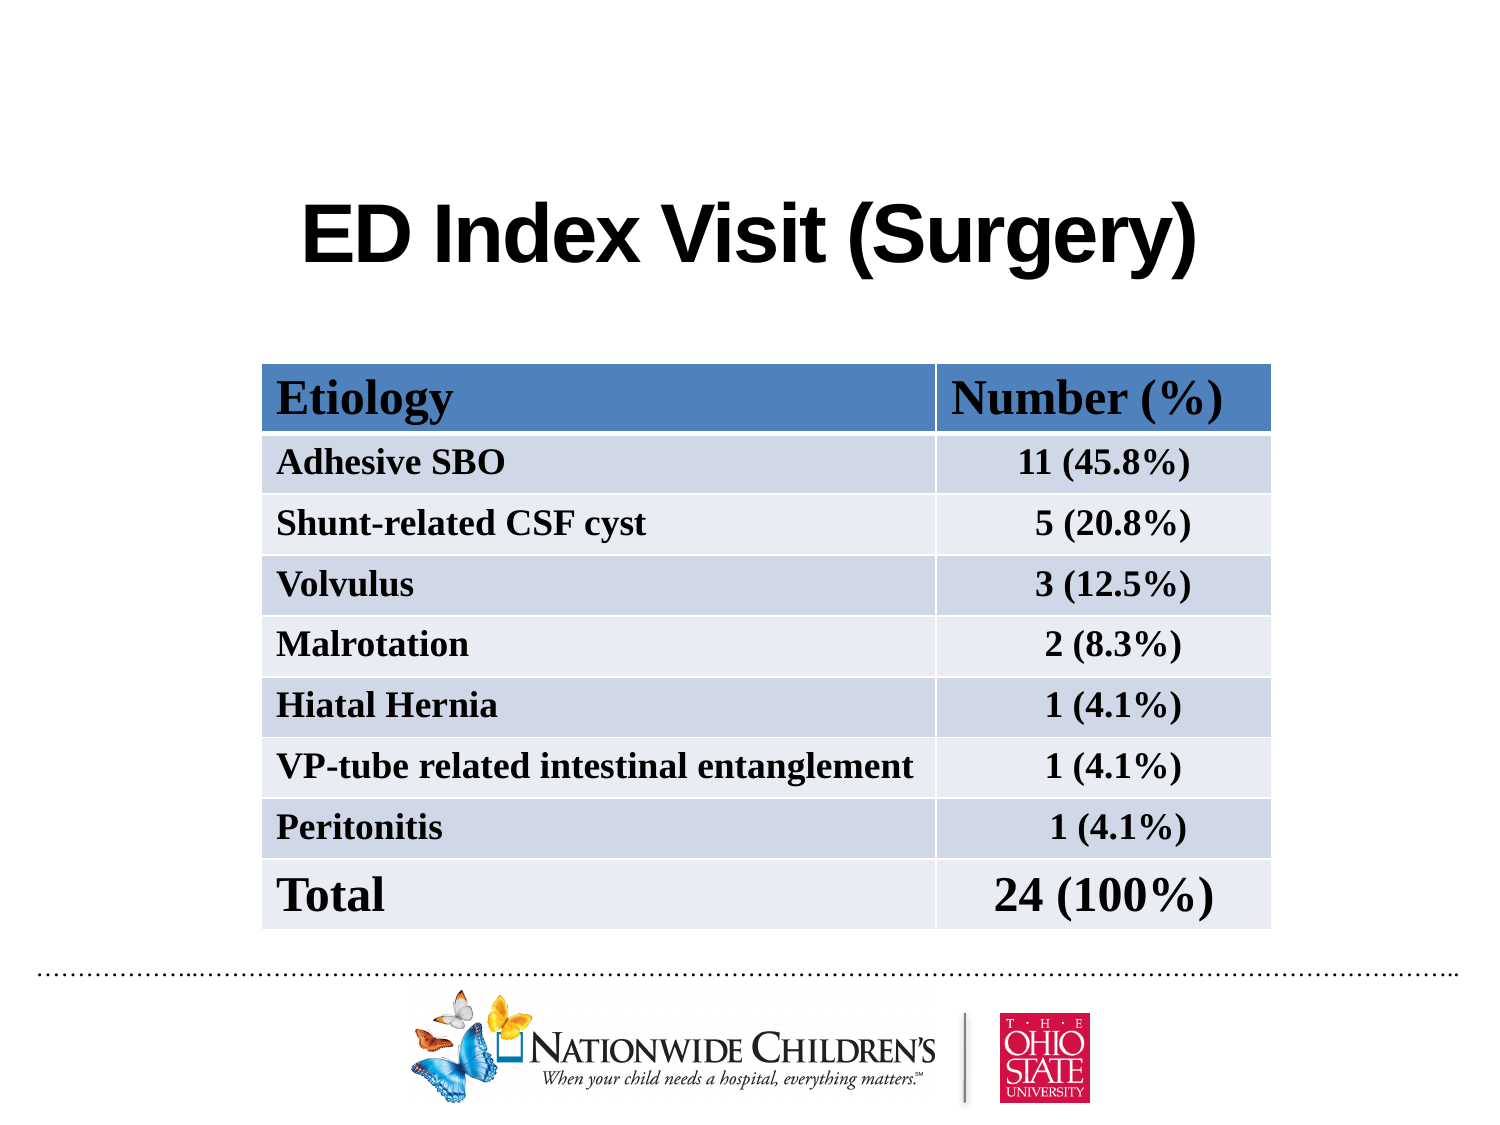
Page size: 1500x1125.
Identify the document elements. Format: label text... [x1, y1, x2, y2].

table_cell Malrotation [262, 617, 935, 676]
table_header Number (%) [937, 364, 1271, 431]
table_header Etiology [262, 364, 935, 431]
table_cell 2 (8.3%) [937, 617, 1271, 676]
picture [1000, 1013, 1090, 1103]
table_cell 1 (4.1%) [937, 738, 1271, 797]
table_cell Volvulus [262, 556, 935, 615]
table_cell Total [262, 860, 935, 929]
table_cell 11 (45.8%) [937, 436, 1271, 493]
table_cell 3 (12.5%) [937, 556, 1271, 615]
table_cell 5 (20.8%) [937, 495, 1271, 554]
table_cell Adhesive SBO [262, 436, 935, 493]
table_cell 1 (4.1%) [937, 799, 1271, 858]
table_cell Peritonitis [262, 799, 935, 858]
table_cell 24 (100%) [937, 860, 1271, 929]
table_cell 1 (4.1%) [937, 678, 1271, 737]
title ED Index Visit (Surgery) [0, 116, 1500, 317]
table_cell Shunt-related CSF cyst [262, 495, 935, 554]
picture [411, 990, 935, 1103]
table_cell VP-tube related intestinal entanglement [262, 738, 935, 797]
table_cell Hiatal Hernia [262, 678, 935, 737]
